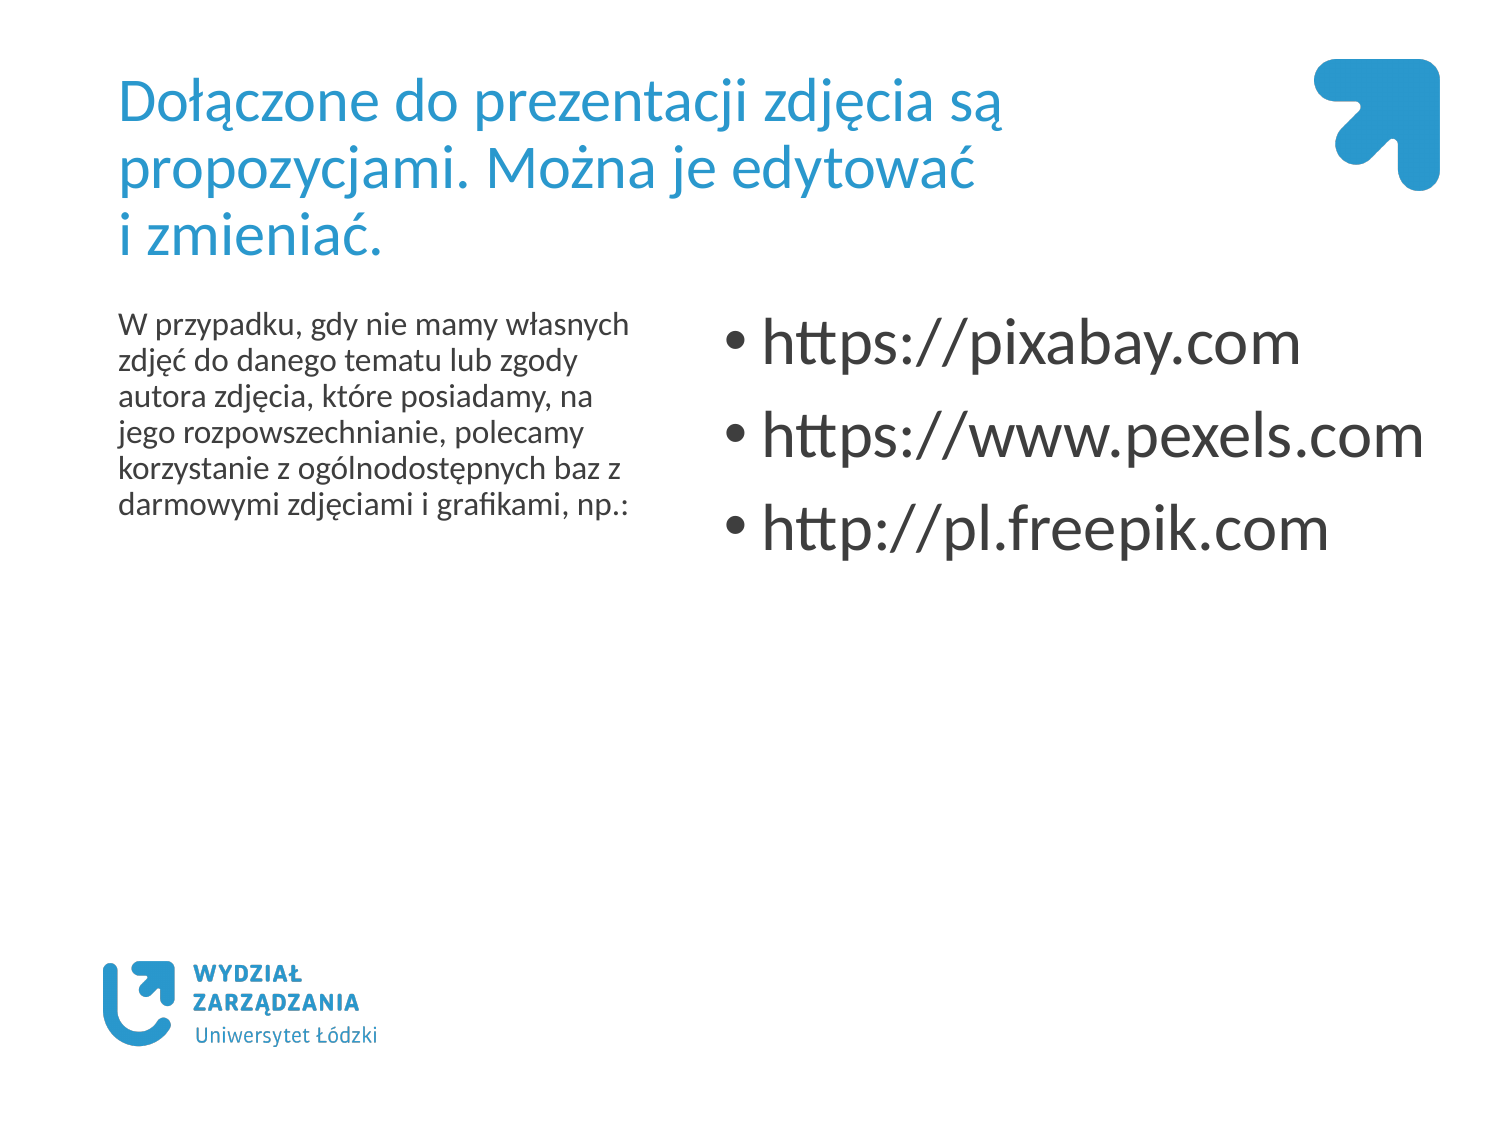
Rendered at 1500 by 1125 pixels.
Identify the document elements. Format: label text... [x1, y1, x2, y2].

list W przypadku, gdy nie mamy własnych zdjęć do danego tematu lub zgody autora zdjęcia, które posiadamy, na jego rozpowszechnianie, polecamy korzystanie z ogólnodostępnych baz z darmowymi zdjęciami i grafikami, np.: [103, 299, 657, 1014]
picture [103, 1014, 376, 1047]
title Dołączone do prezentacji zdjęcia są propozycjami. Można je edytować i zmieniać. [103, 59, 1315, 278]
picture [1315, 59, 1440, 191]
list https://pixabay.com https://www.pexels.com http://pl.freepik.com [709, 299, 1444, 1014]
